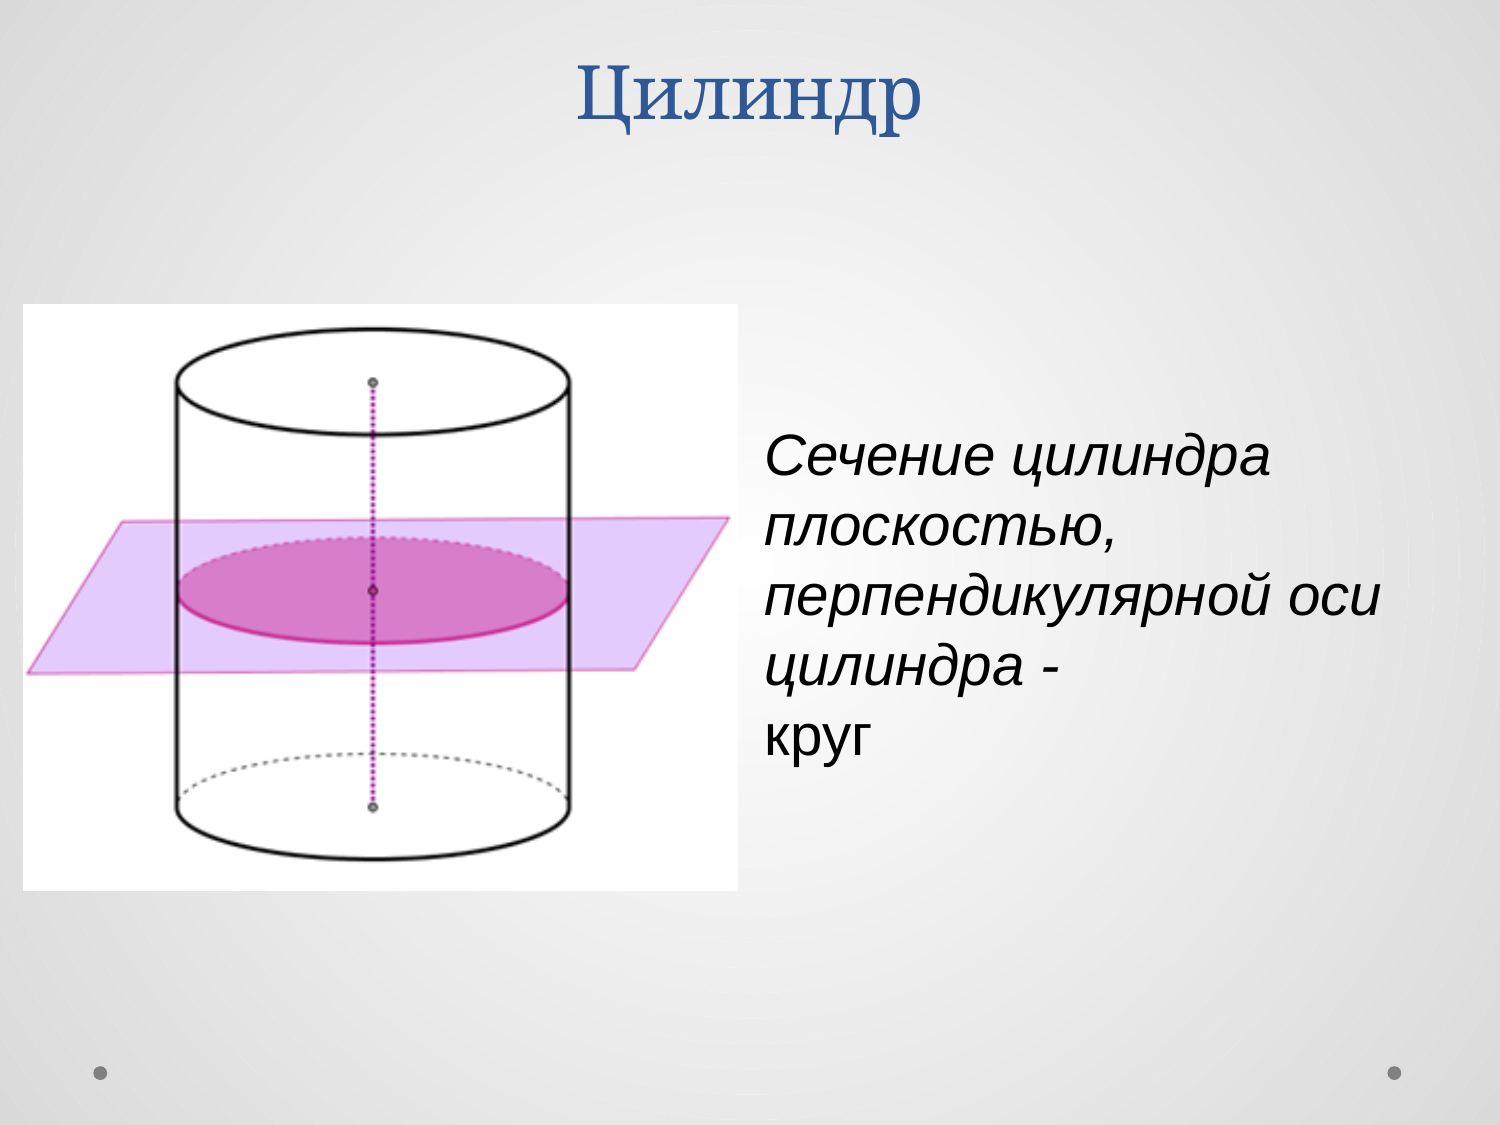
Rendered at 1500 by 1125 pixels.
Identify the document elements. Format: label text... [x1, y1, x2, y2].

picture [22, 304, 739, 891]
text_box Сечение цилиндра плоскостью, перпендикулярной оси цилиндра - круг [749, 410, 1500, 775]
title Цилиндр [75, 0, 1425, 263]
